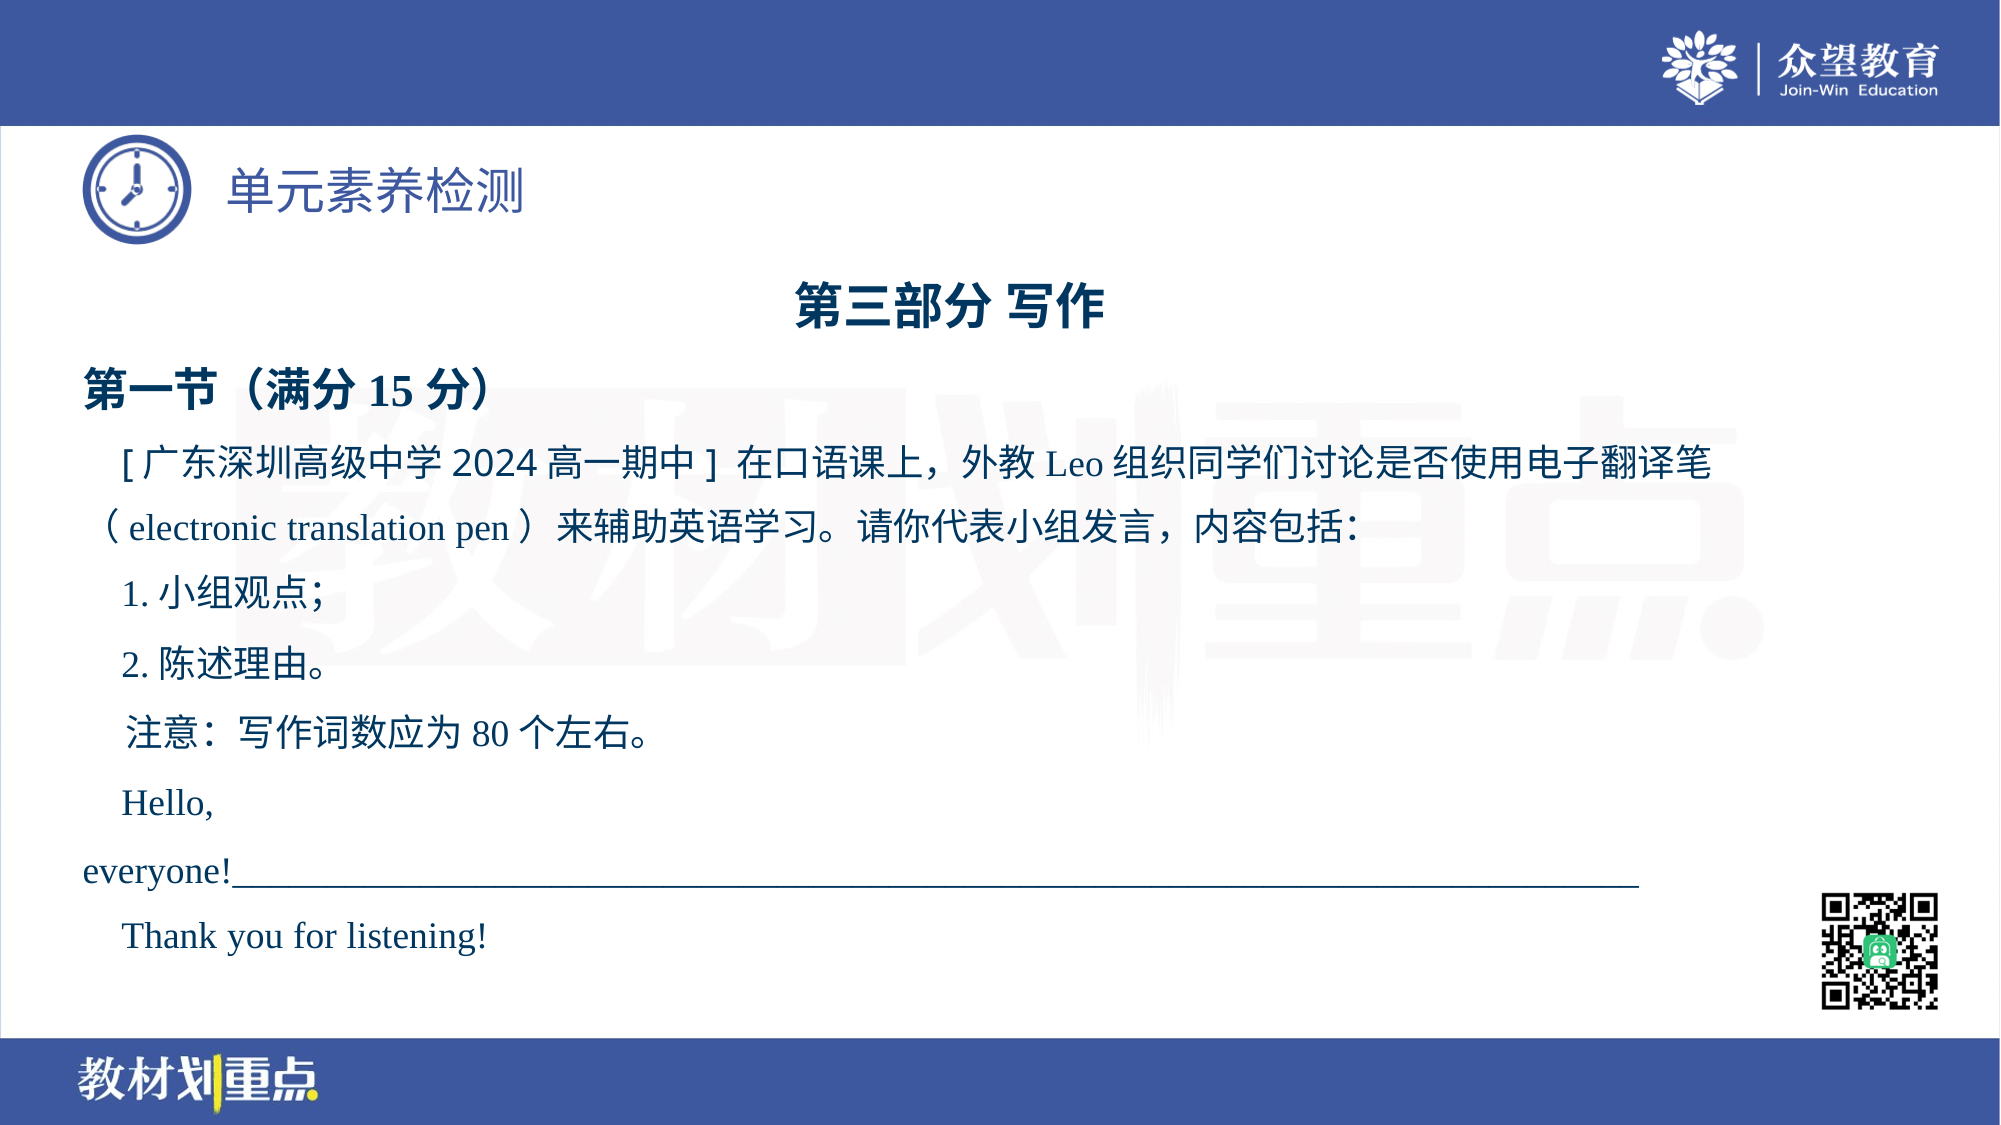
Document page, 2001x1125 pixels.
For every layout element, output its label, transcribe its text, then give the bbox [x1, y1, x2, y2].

text_box 1.小组观点； [82, 548, 1817, 607]
text_box 第三部分 写作 [82, 247, 1817, 334]
text_box 2.陈述理由。 注意：写作词数应为80个左右。 Hello, everyone!___________________________________________________________________________ Thank you for listening! [82, 616, 1817, 949]
text_box 第一节（满分15分） [82, 334, 1817, 414]
picture [0, 0, 2000, 1125]
text_box [广东深圳高级中学2024高一期中] 在口语课上，外教Leo组织同学们讨论是否使用电子翻译笔 （electronic translation pen）来辅助英语学习。请你代表小组发言，内容包括： [82, 414, 1817, 542]
